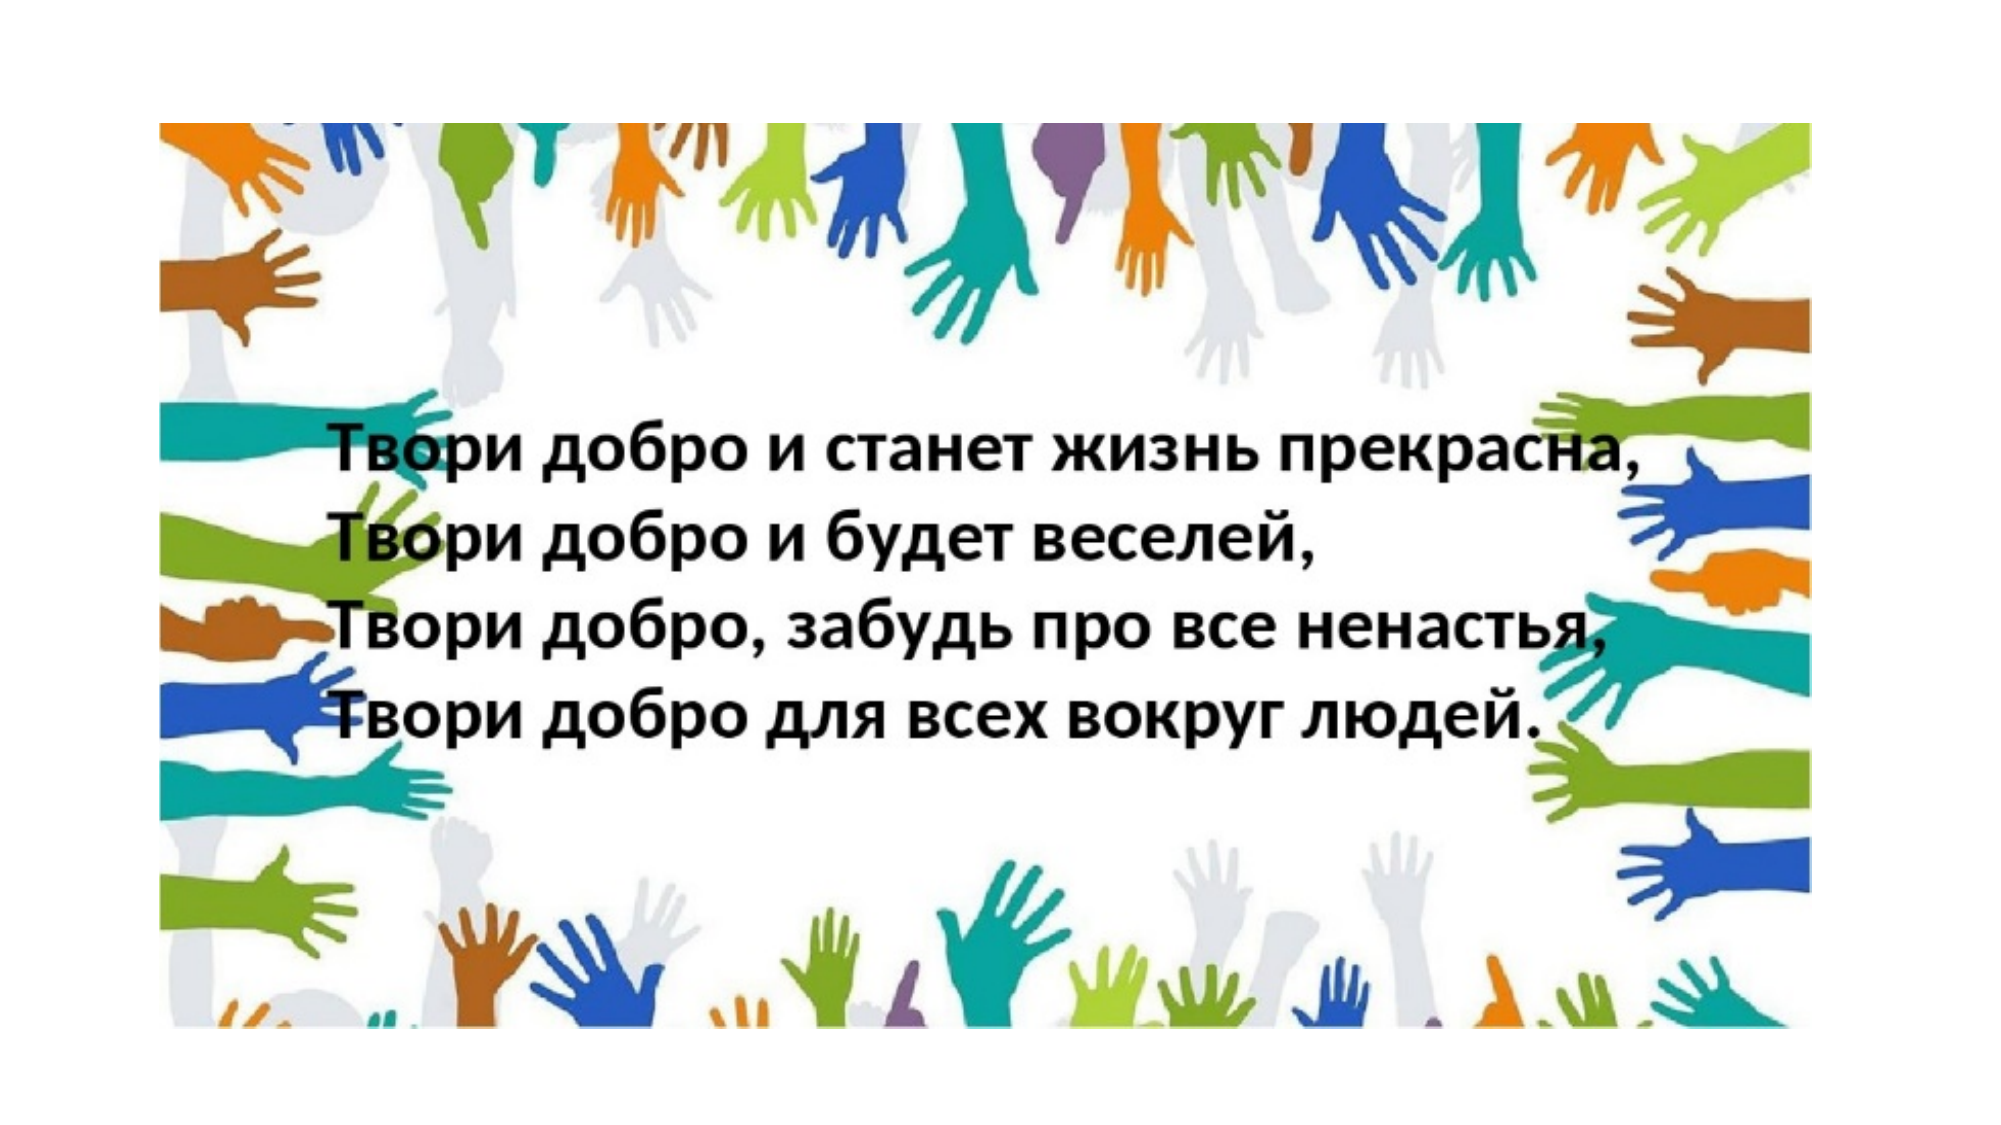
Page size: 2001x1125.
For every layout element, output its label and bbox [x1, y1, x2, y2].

picture [159, 123, 1812, 1029]
